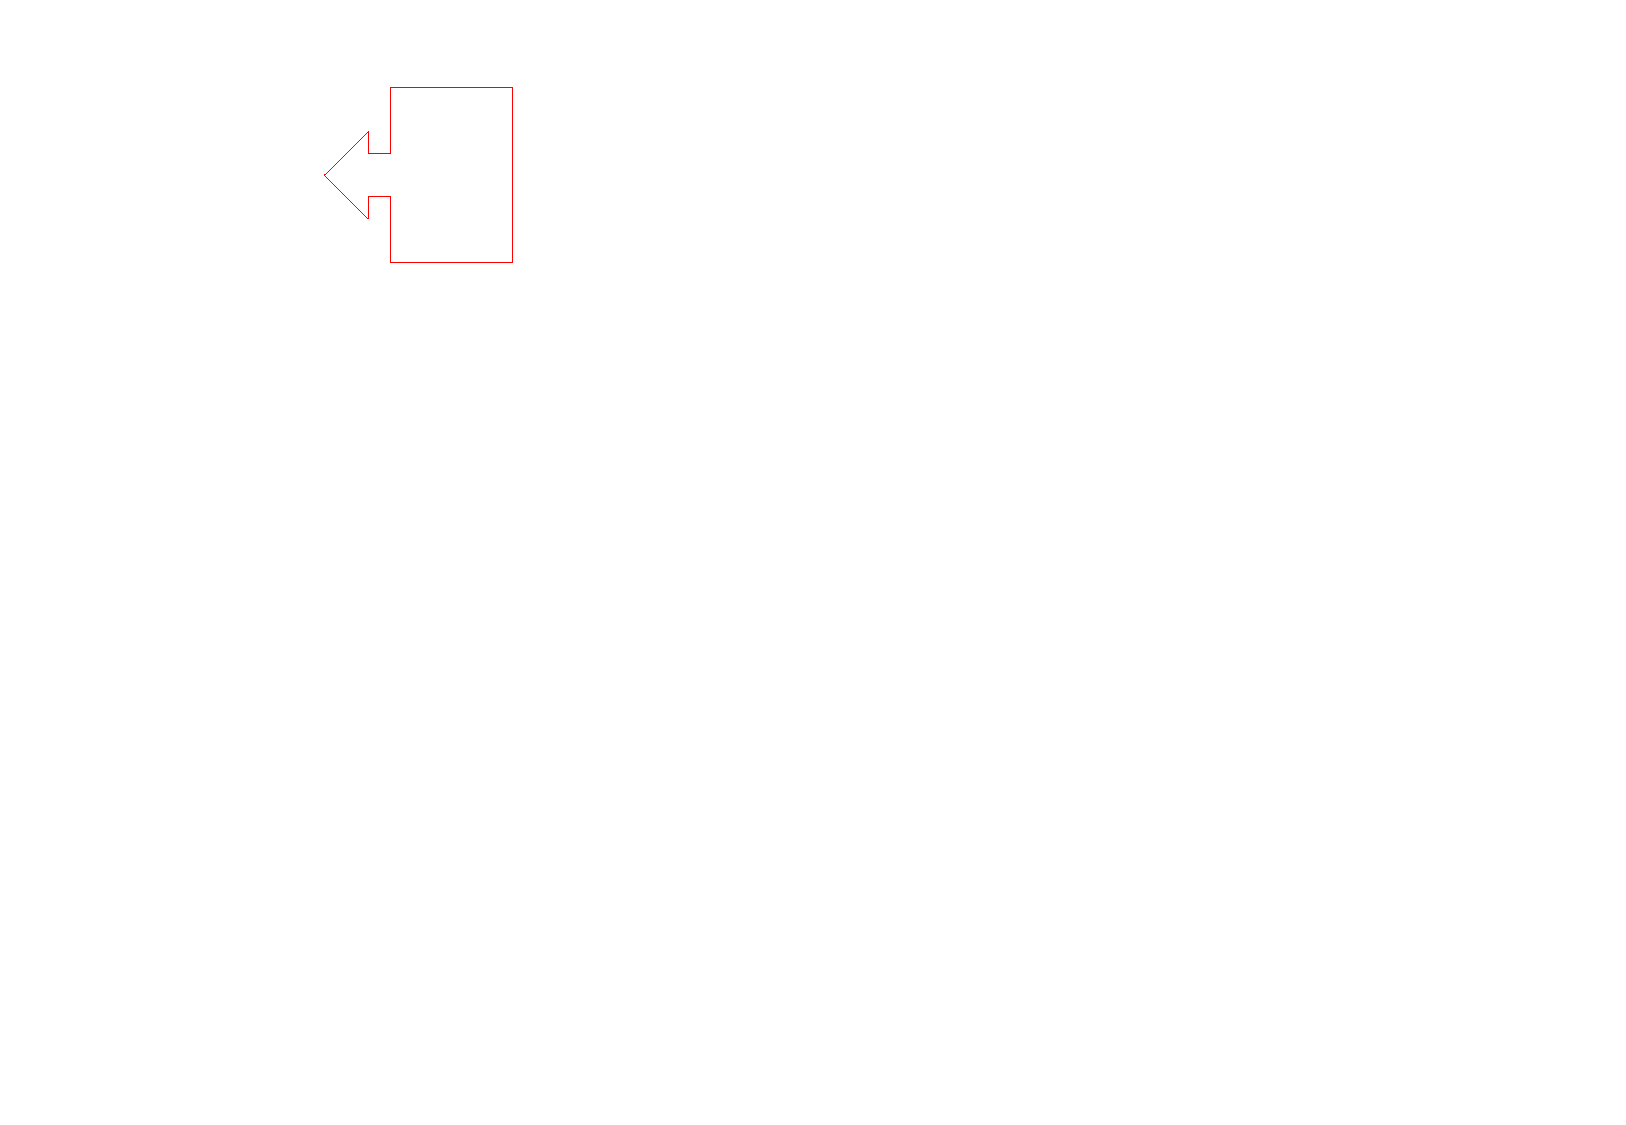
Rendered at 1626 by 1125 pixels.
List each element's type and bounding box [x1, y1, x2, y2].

text_box [324, 87, 513, 263]
